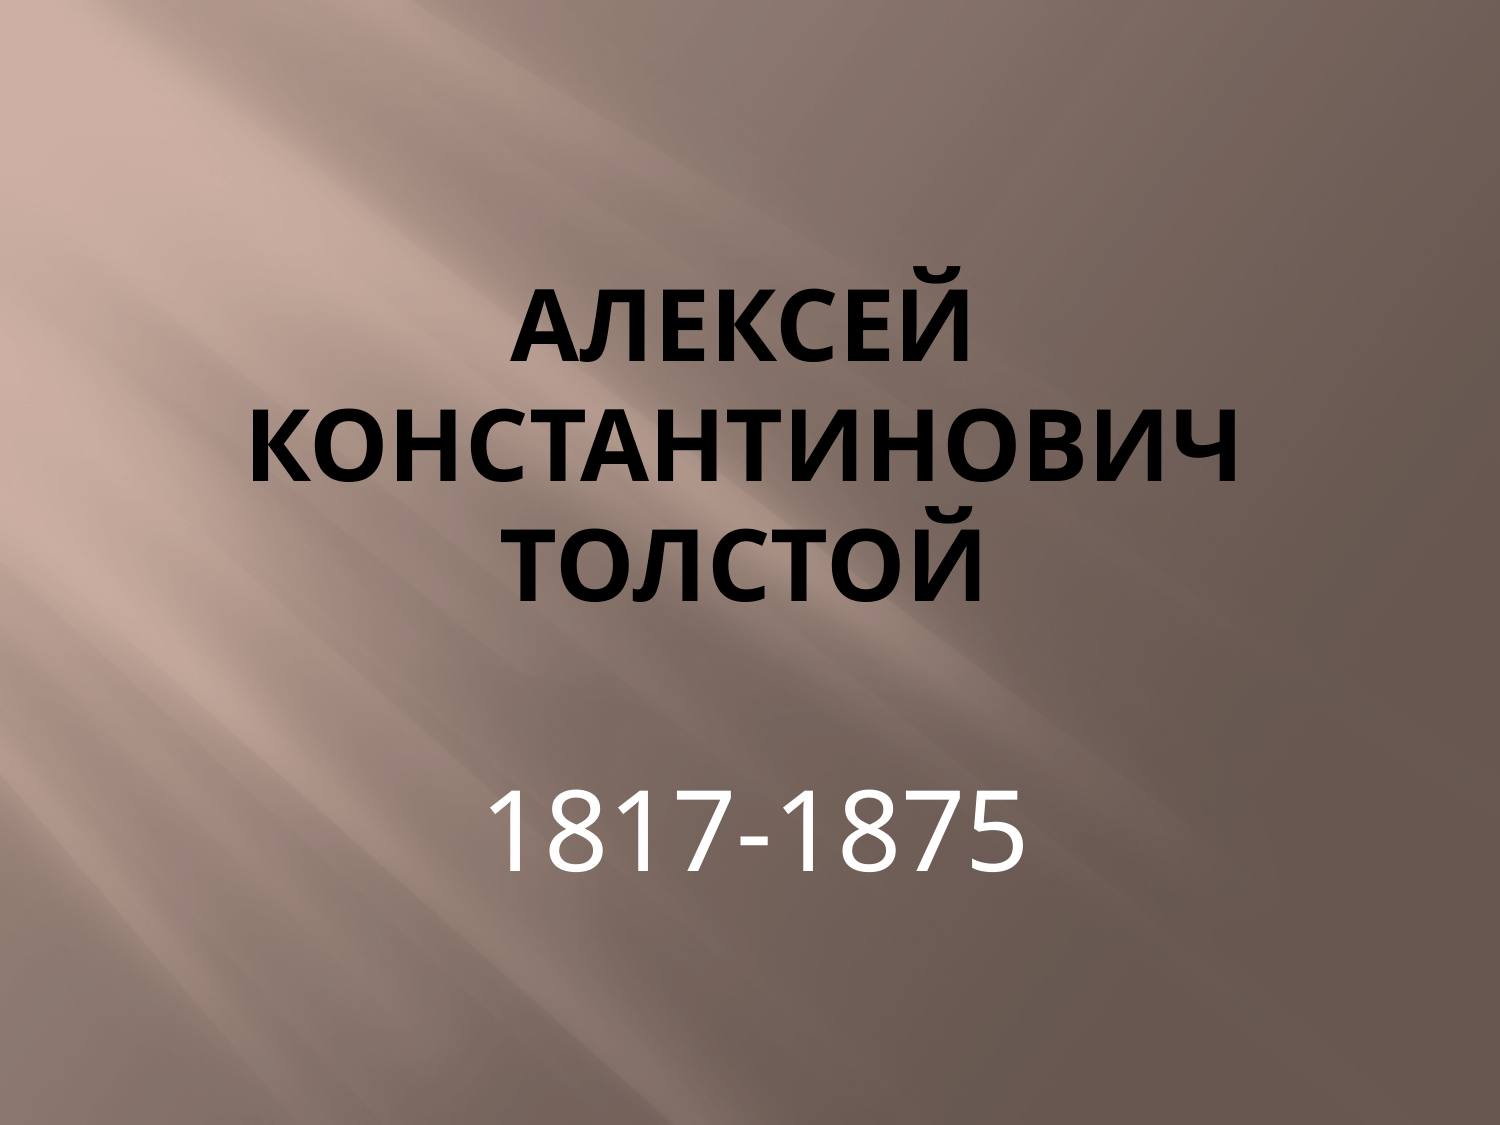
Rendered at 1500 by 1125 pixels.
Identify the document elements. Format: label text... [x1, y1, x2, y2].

subtitle 1817-1875 [230, 751, 1281, 1039]
title Алексей Константинович Толстой [69, 172, 1420, 622]
